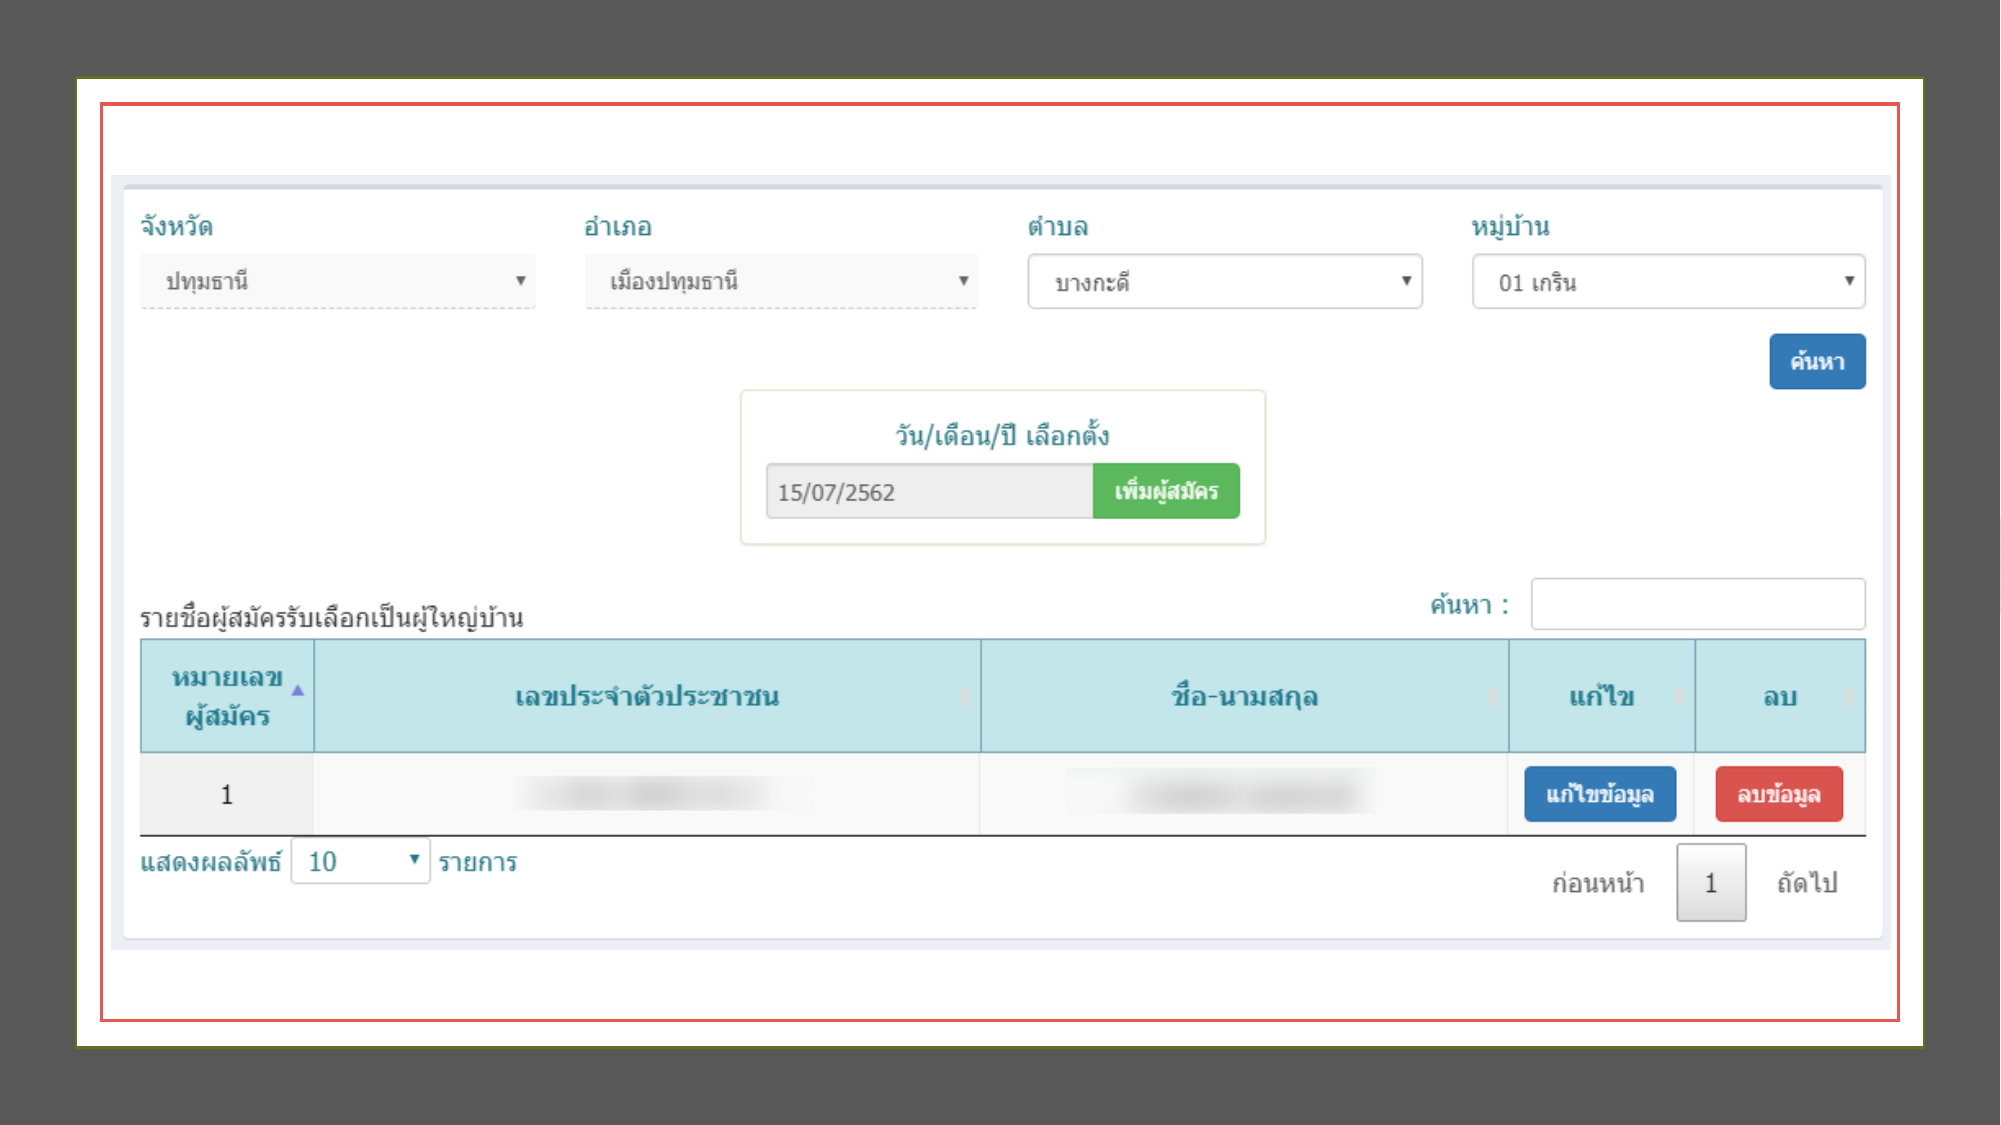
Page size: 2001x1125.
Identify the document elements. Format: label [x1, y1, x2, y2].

picture [110, 175, 1891, 950]
text_box [0, 0, 2000, 1125]
